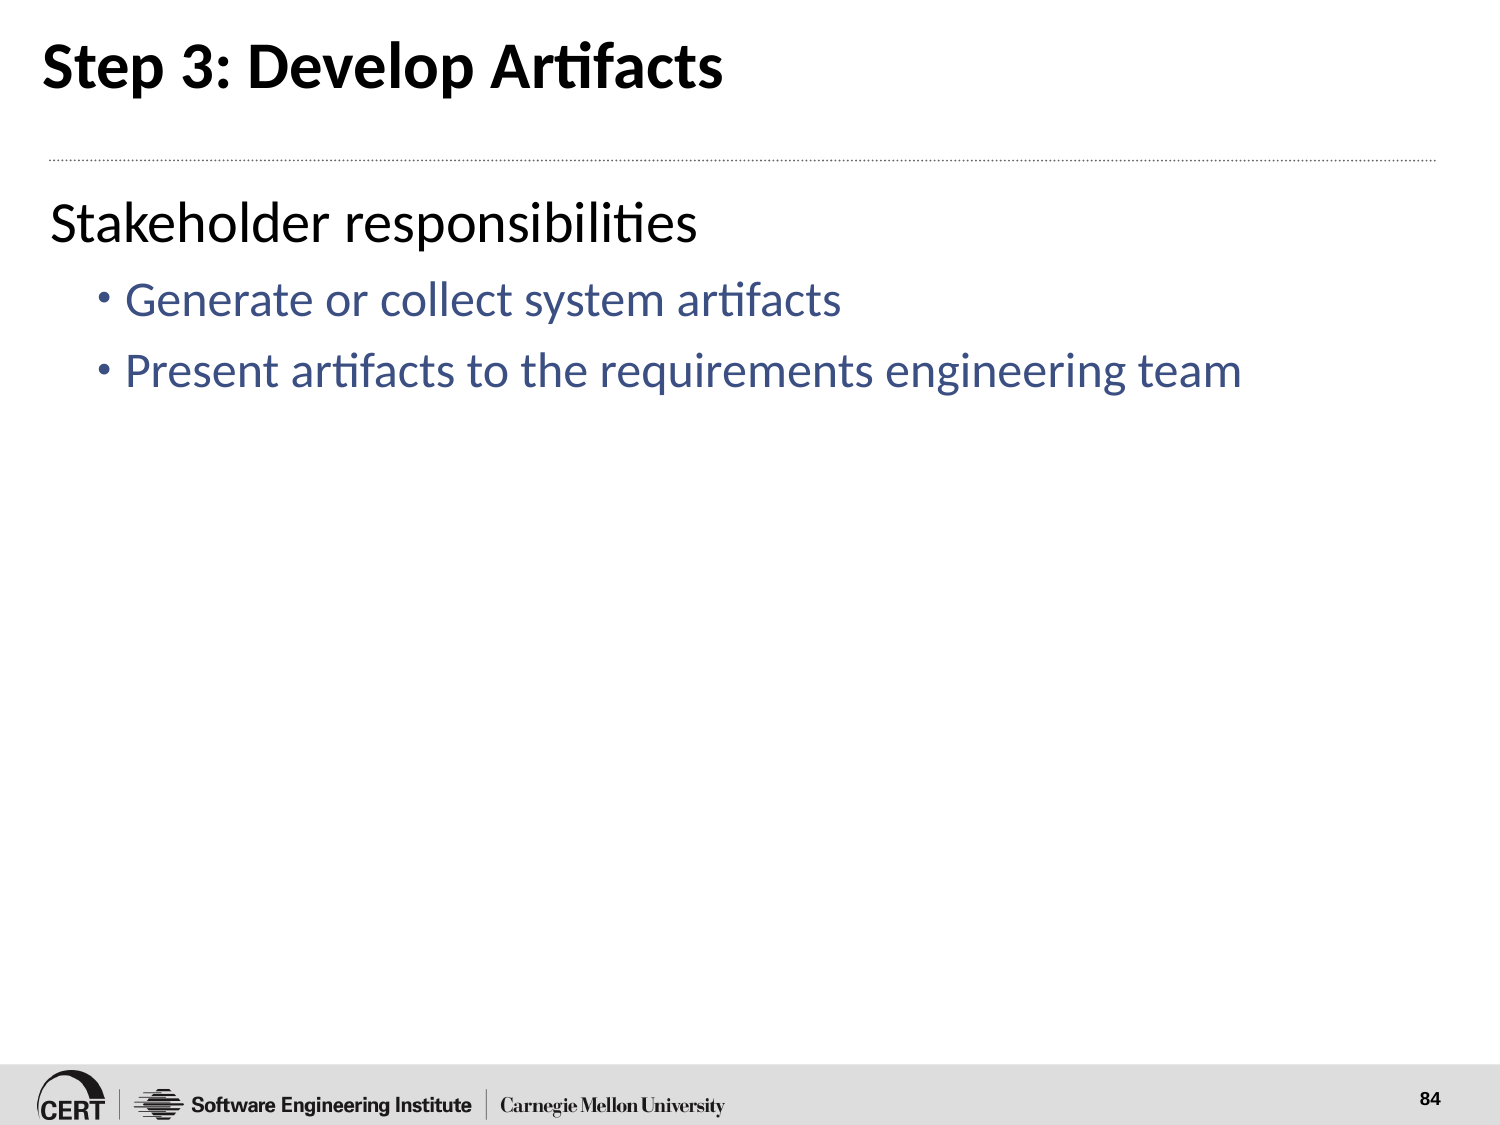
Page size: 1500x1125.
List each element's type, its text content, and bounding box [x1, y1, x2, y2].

picture [37, 1069, 725, 1122]
title Step 3: Develop Artifacts [42, 37, 1434, 155]
list Stakeholder responsibilities Generate or collect system artifacts Present artifacts to the requirements engineering team [49, 187, 1438, 1001]
